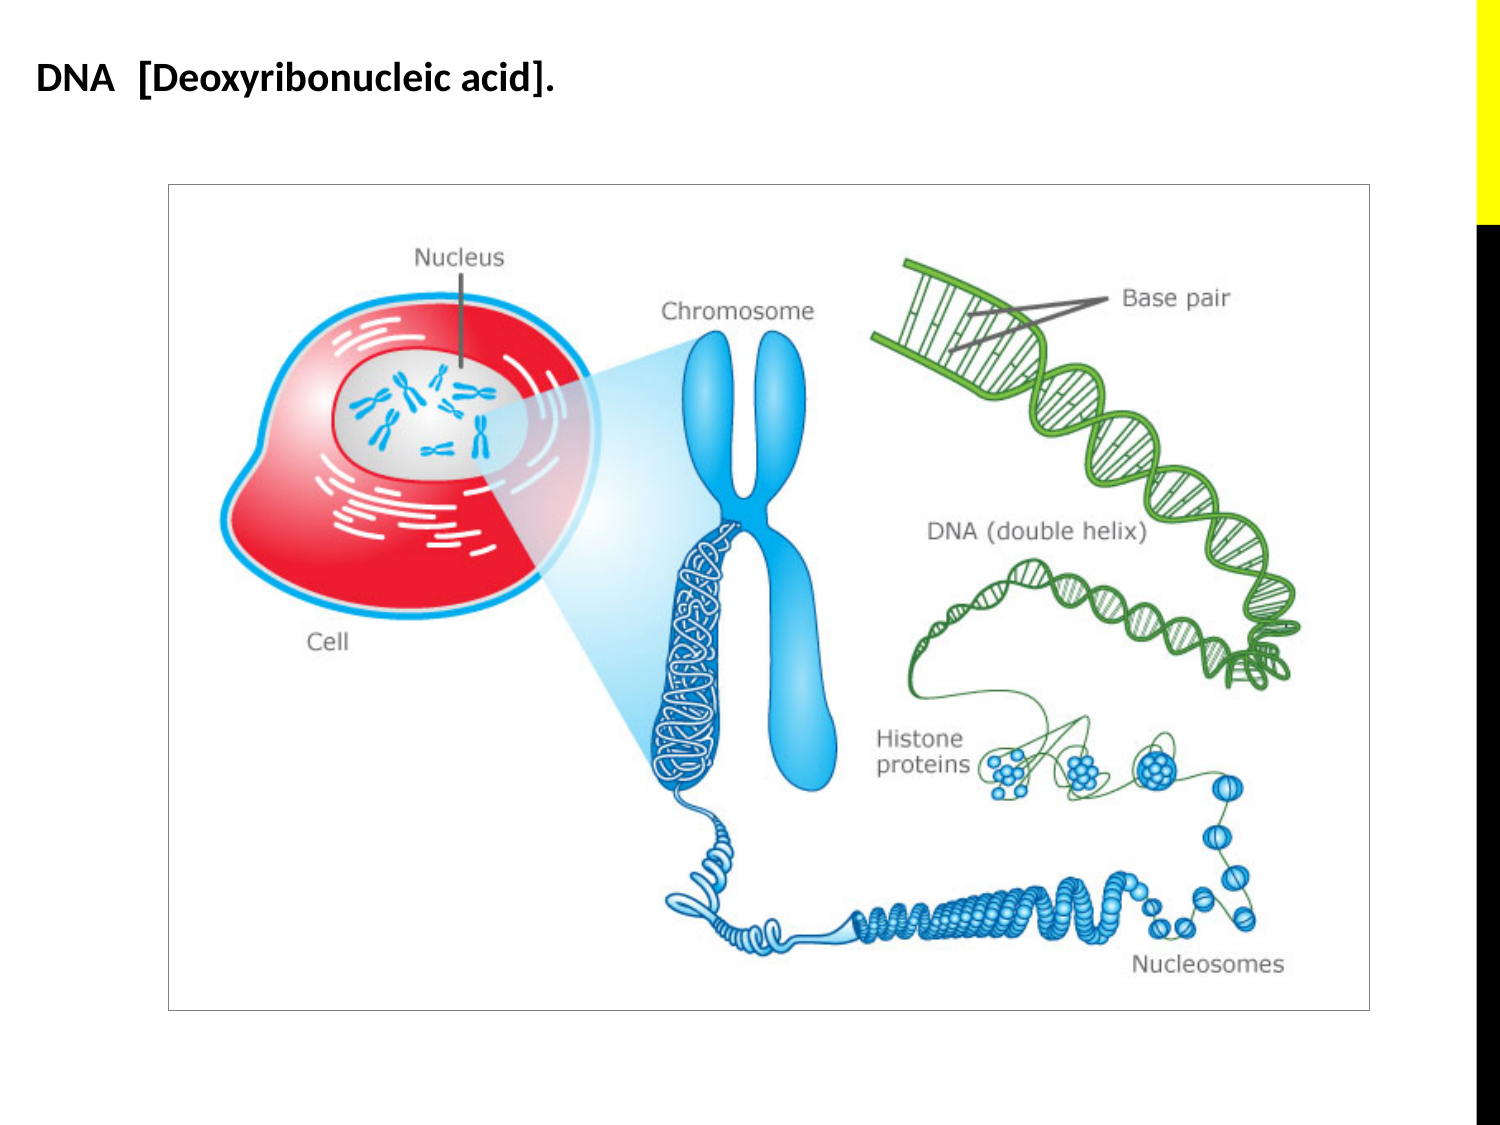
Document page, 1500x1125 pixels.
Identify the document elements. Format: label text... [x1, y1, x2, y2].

text_box DNA [Deoxyribonucleic acid]. [11, 42, 1447, 158]
picture [168, 183, 1371, 1012]
